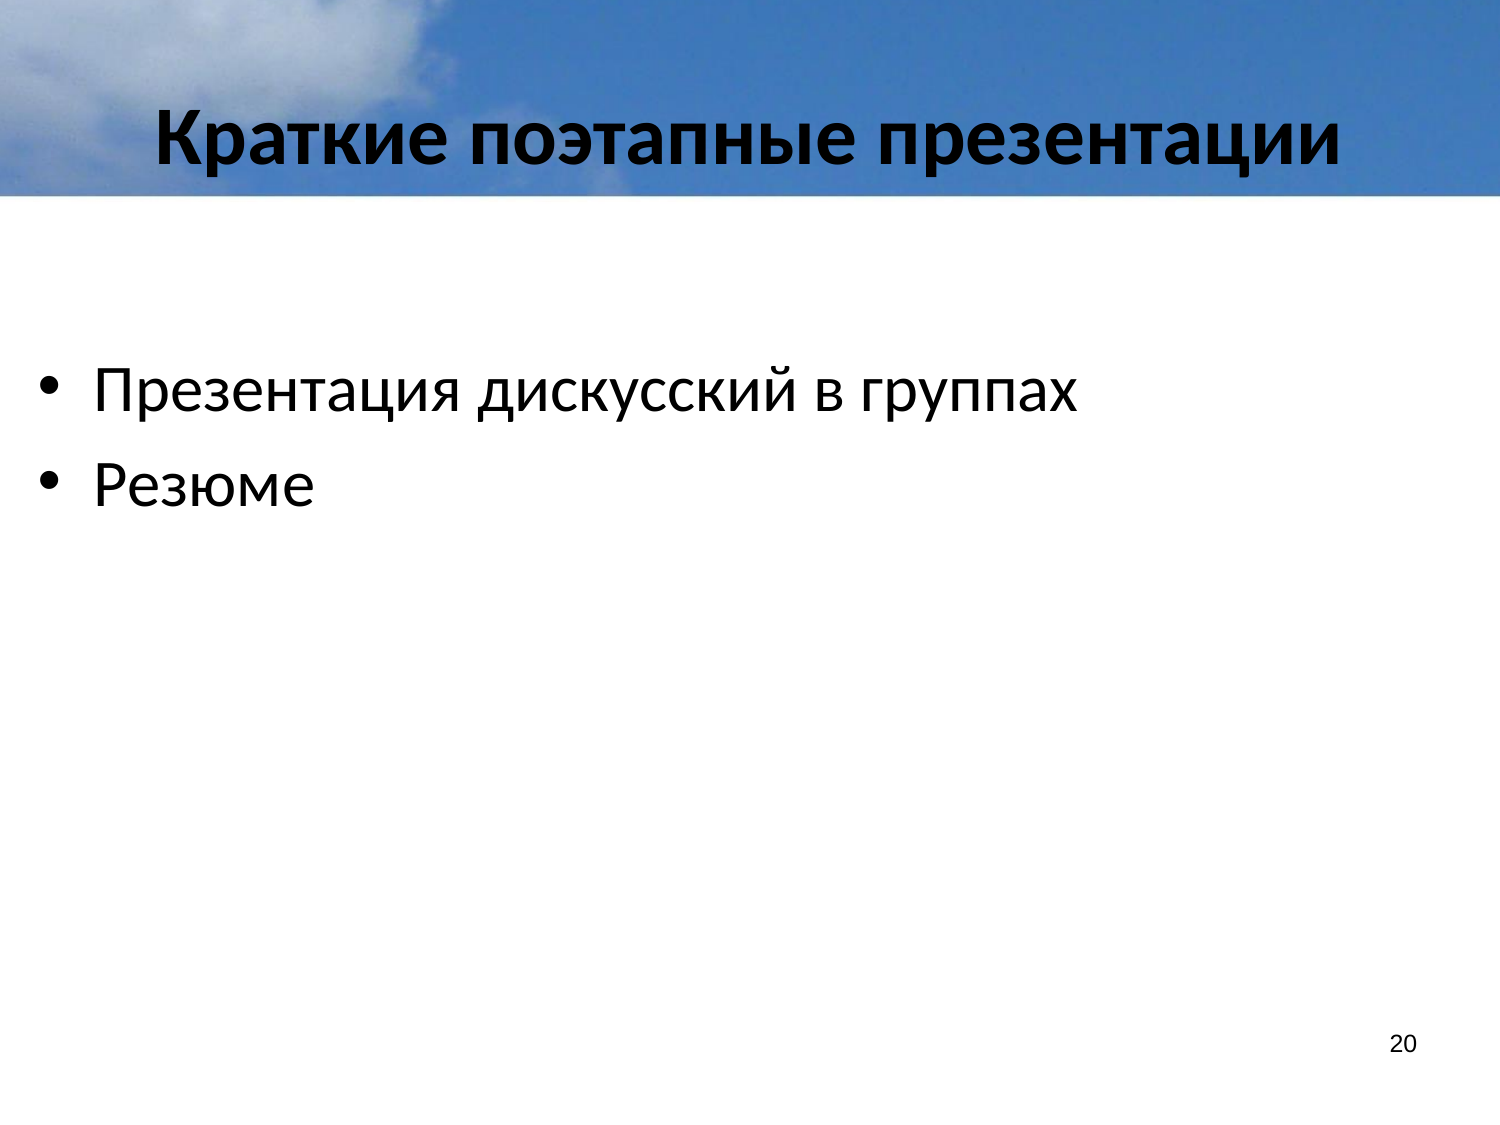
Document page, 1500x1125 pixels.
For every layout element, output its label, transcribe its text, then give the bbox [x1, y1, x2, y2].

picture [0, 0, 1500, 878]
title Краткие поэтапные презентации [36, 36, 1463, 226]
list Презентация дискусский в группах Резюме [36, 249, 1463, 1051]
slide_number 20 [1074, 709, 1425, 1125]
